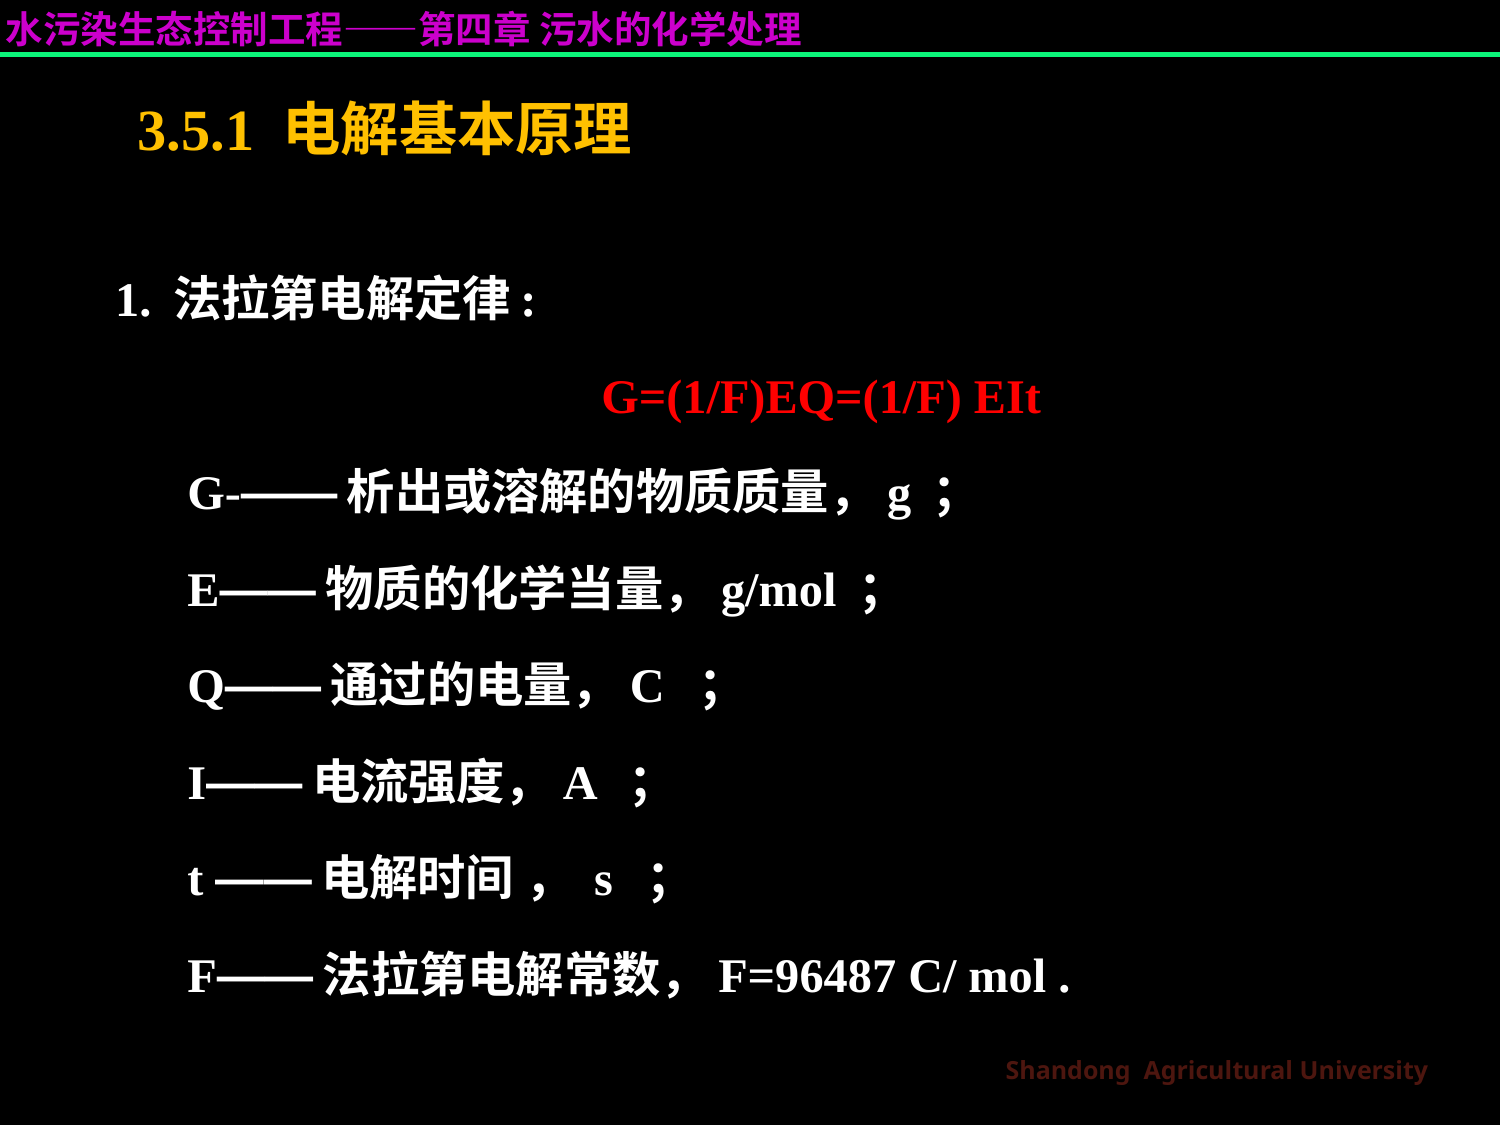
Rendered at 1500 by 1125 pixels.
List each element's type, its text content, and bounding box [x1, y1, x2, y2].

list 1. 法拉第电解定律: G=(1/F)EQ=(1/F) EIt G-——析出或溶解的物质质量，g ； E——物质的化学当量，g/mol ； Q——通过的电量，C ； I——电流强度，A ； t ——电解时间 ， s ； F——法拉第电解常数，F=96487 C/ mol . [100, 231, 1471, 1012]
title 3.5.1 电解基本原理 [122, 58, 811, 197]
